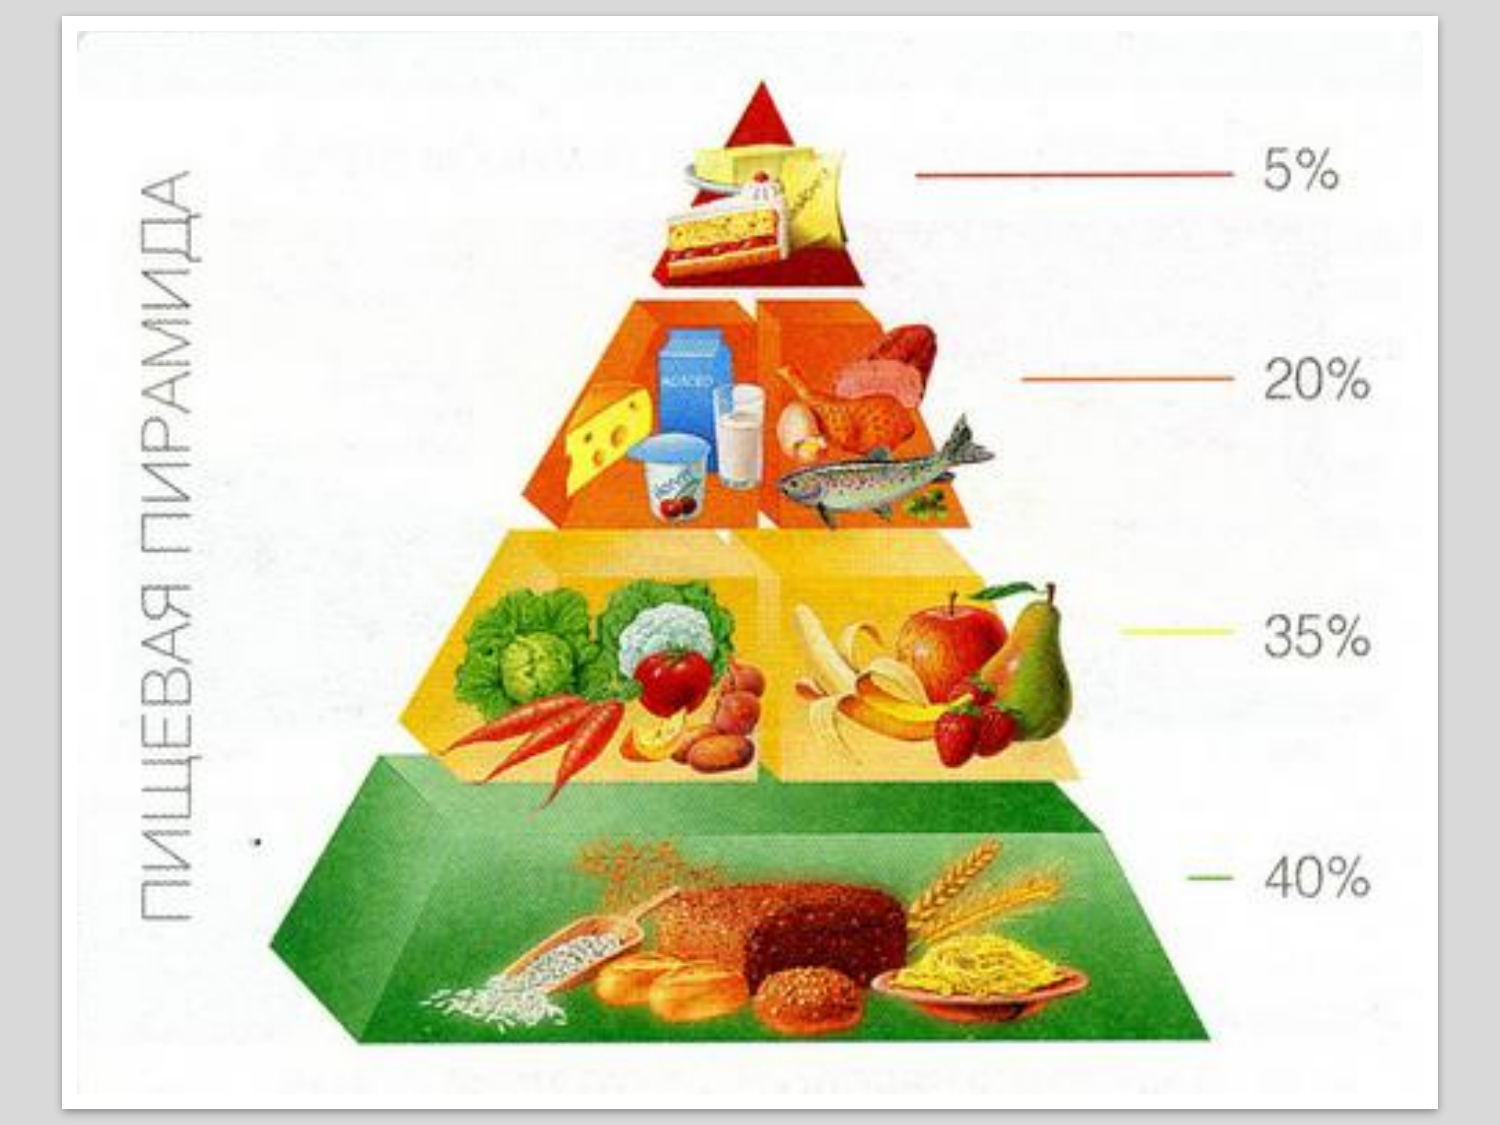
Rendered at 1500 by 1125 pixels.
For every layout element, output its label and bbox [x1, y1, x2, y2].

picture [76, 30, 1424, 1095]
